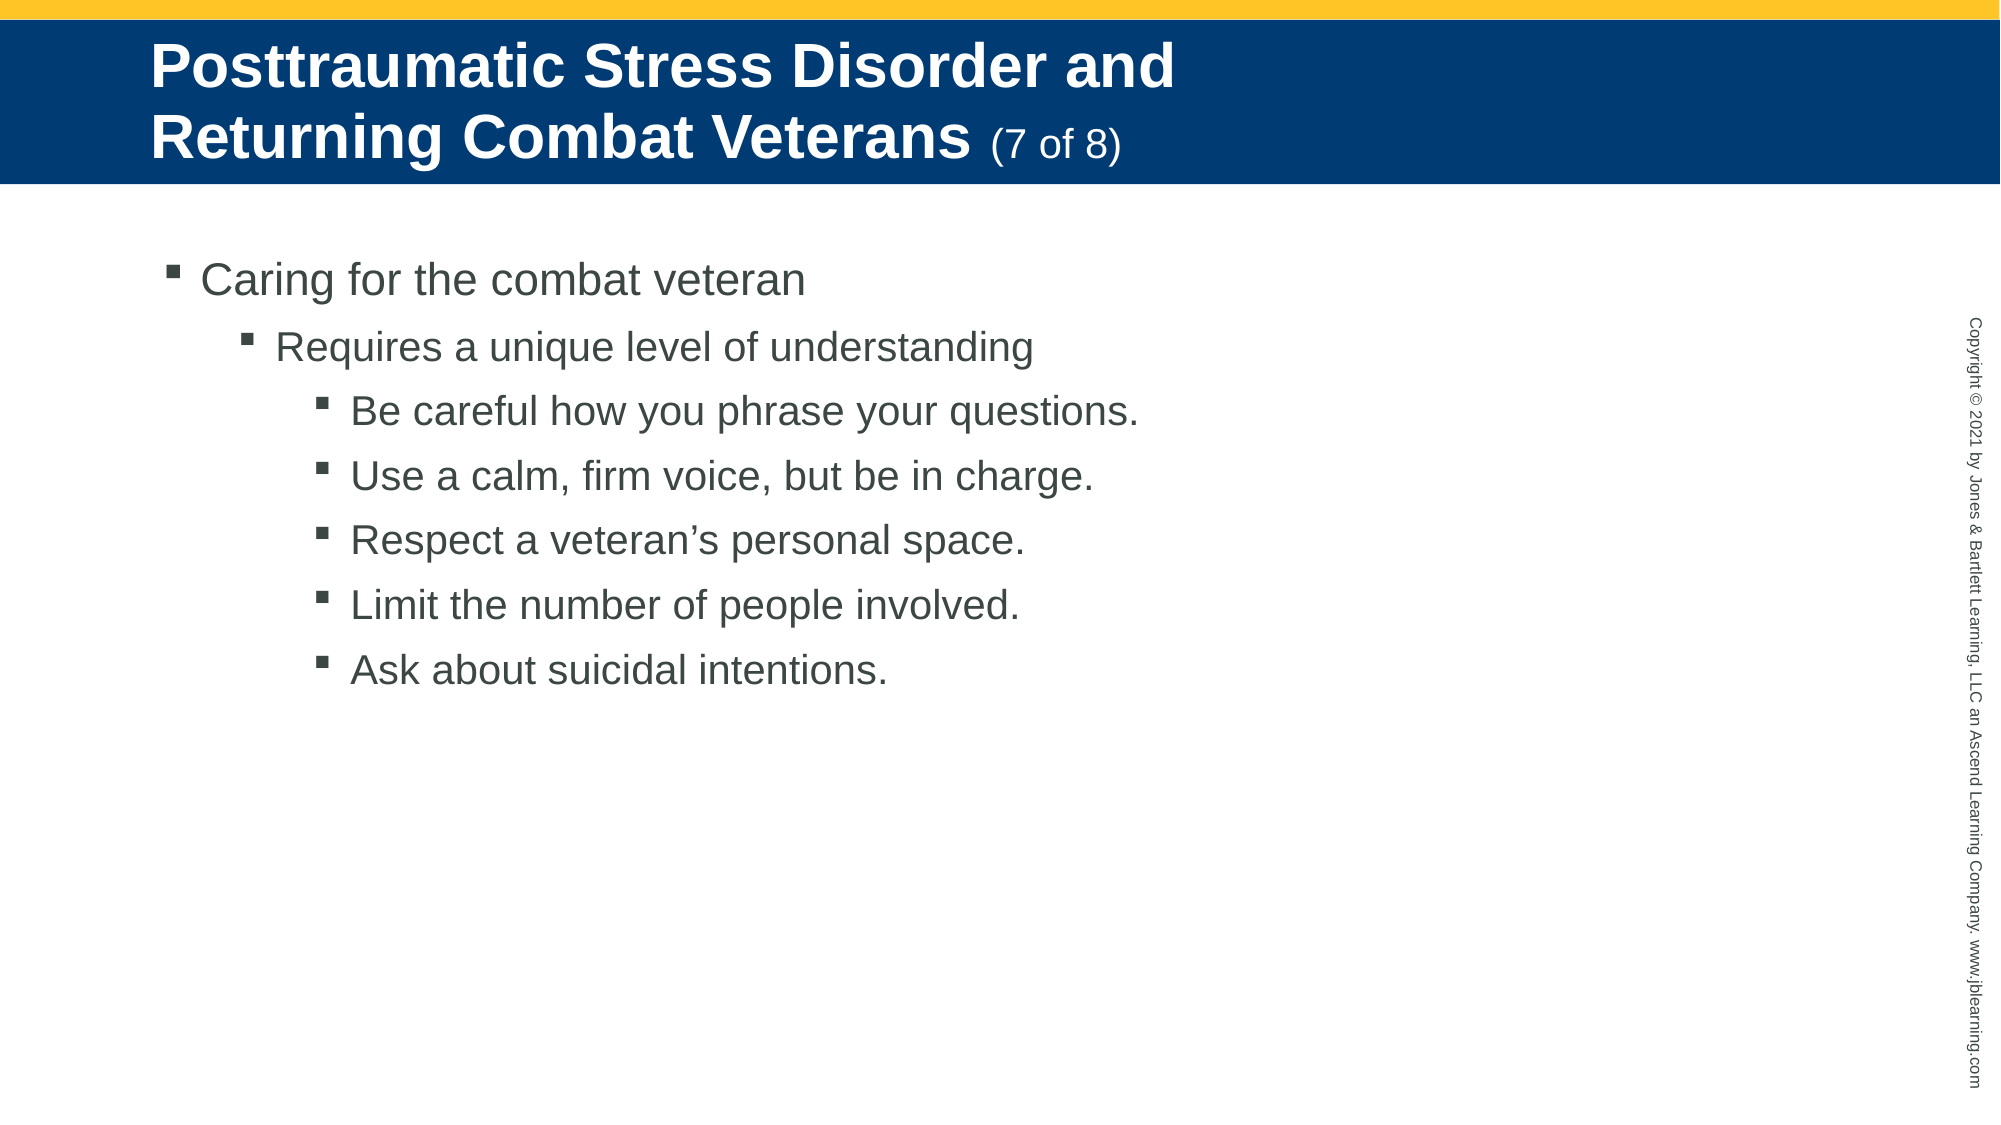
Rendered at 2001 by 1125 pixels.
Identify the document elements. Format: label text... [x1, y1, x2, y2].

title Posttraumatic Stress Disorder and Returning Combat Veterans (7 of 8) [0, 19, 2000, 185]
list Caring for the combat veteran Requires a unique level of understanding Be careful how you phrase your questions. Use a calm, firm voice, but be in charge. Respect a veteran’s personal space. Limit the number of people involved. Ask about suicidal intentions. [147, 242, 1848, 980]
